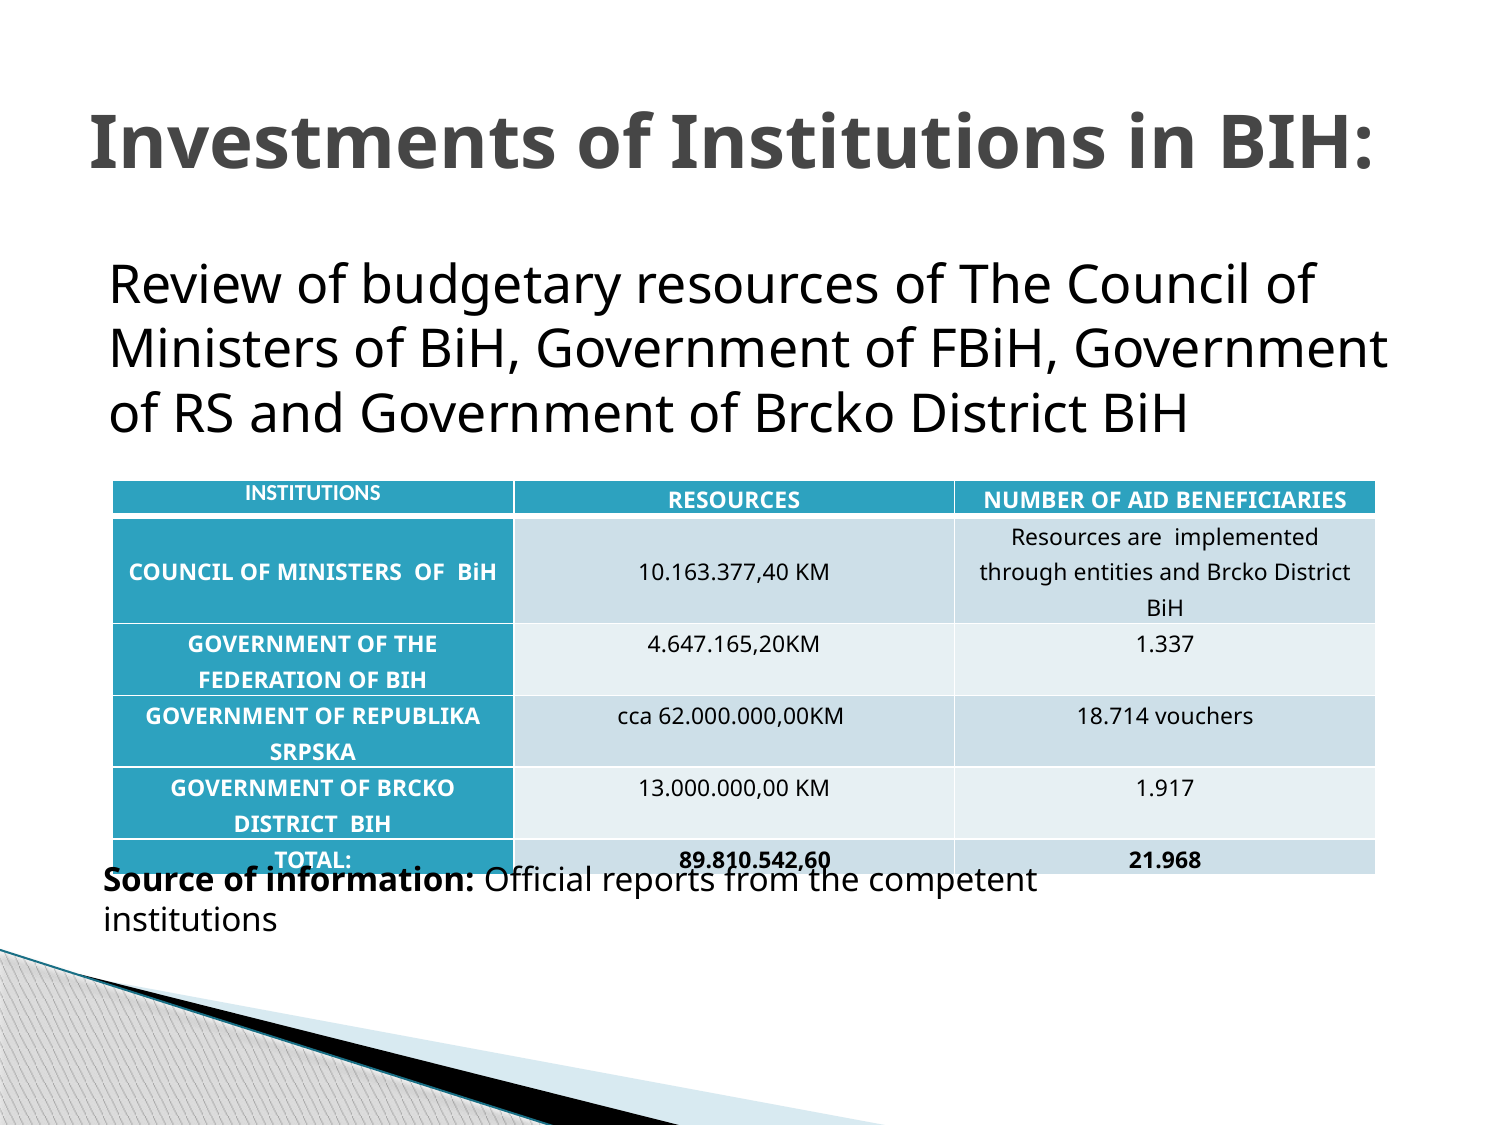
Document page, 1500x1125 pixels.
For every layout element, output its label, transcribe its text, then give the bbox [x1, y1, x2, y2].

table_cell GOVERNMENT OF BRCKO DISTRICT BIH [113, 768, 513, 810]
table_cell COUNCIL OF MINISTERS OF BiH [113, 519, 513, 623]
text_box Source of information: Official reports from the competent institutions [88, 810, 1128, 945]
table_cell 21.968 [1128, 840, 1375, 874]
list Review of budgetary resources of The Council of Ministers of BiH, Government of FBiH, Government of RS and Government of Brcko District BiH [75, 243, 1425, 468]
table_cell 18.714 vouchers [955, 696, 1375, 766]
table_cell Resources are implemented through entities and Brcko District BiH [955, 519, 1375, 623]
title Investments of Institutions in BIH: [75, 45, 1425, 233]
table_cell 1.337 [955, 624, 1375, 695]
table_header NUMBER OF AID BENEFICIARIES [955, 481, 1375, 513]
table_cell GOVERNMENT OF REPUBLIKA SRPSKA [113, 696, 513, 766]
table_header INSTITUTIONS [113, 481, 513, 513]
table_cell 4.647.165,20KM [515, 624, 954, 695]
table_cell GOVERNMENT OF THE FEDERATION OF BIH [113, 624, 513, 695]
table_cell 10.163.377,40 KM [515, 519, 954, 623]
table_cell 1.917 [955, 768, 1375, 838]
table_cell cca 62.000.000,00KM [515, 696, 954, 766]
table_cell 13.000.000,00 KM [515, 768, 954, 810]
table_header RESOURCES [515, 481, 954, 513]
